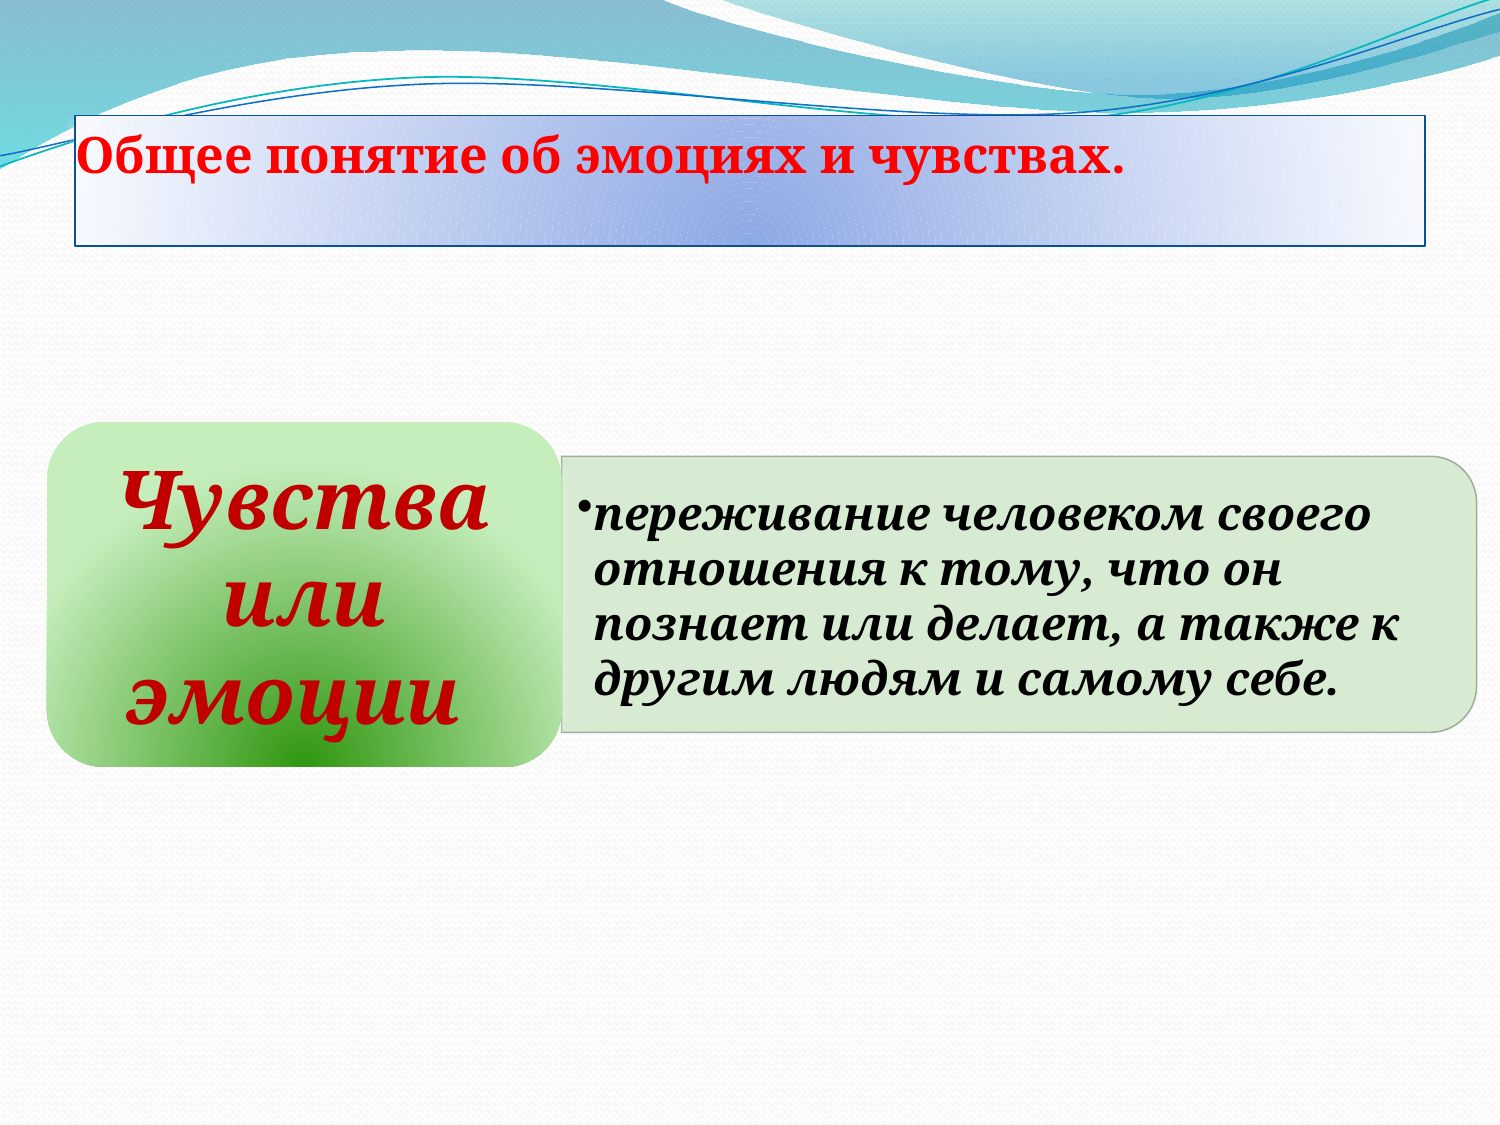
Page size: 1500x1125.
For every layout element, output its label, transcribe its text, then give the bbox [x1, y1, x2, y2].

title Общее понятие об эмоциях и чувствах. [74, 115, 1426, 247]
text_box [46, 421, 1477, 768]
